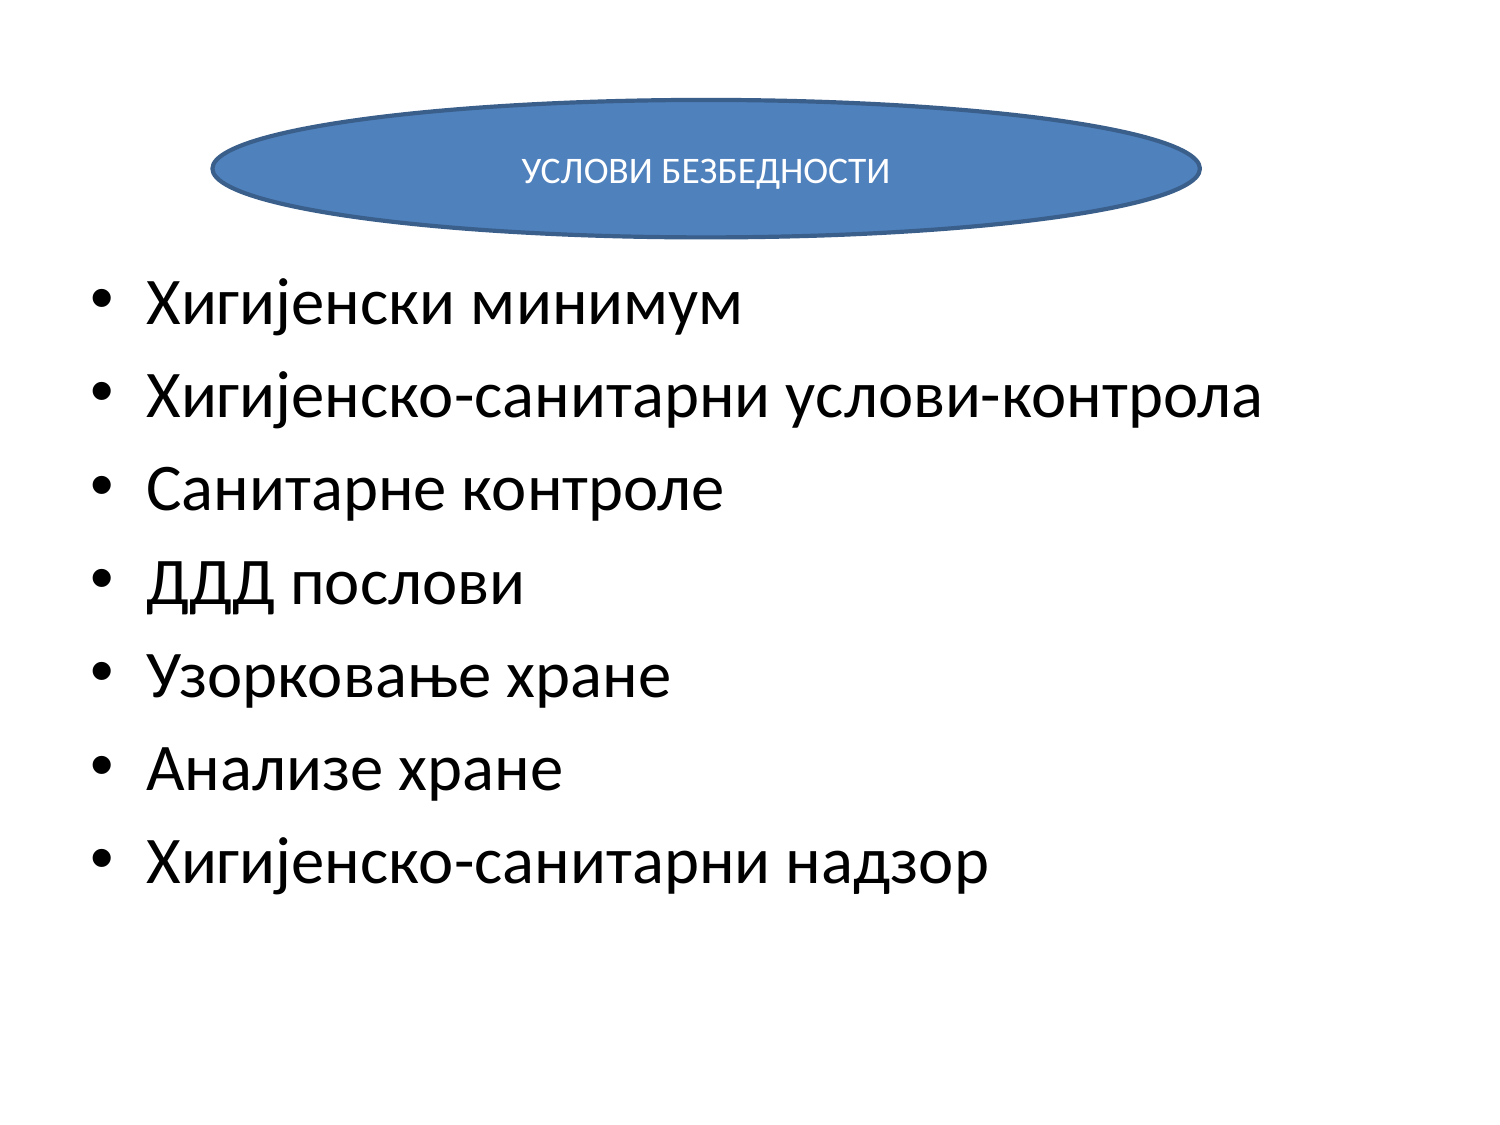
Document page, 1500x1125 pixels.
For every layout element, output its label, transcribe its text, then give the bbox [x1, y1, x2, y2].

list Хигијенски минимум Хигијенско-санитарни услови-контрола Санитарне контроле ДДД послови Узорковање хране Анализе хране Хигијенско-санитарни надзор [75, 249, 1425, 993]
text_box УСЛОВИ БЕЗБЕДНОСТИ [210, 97, 1202, 240]
